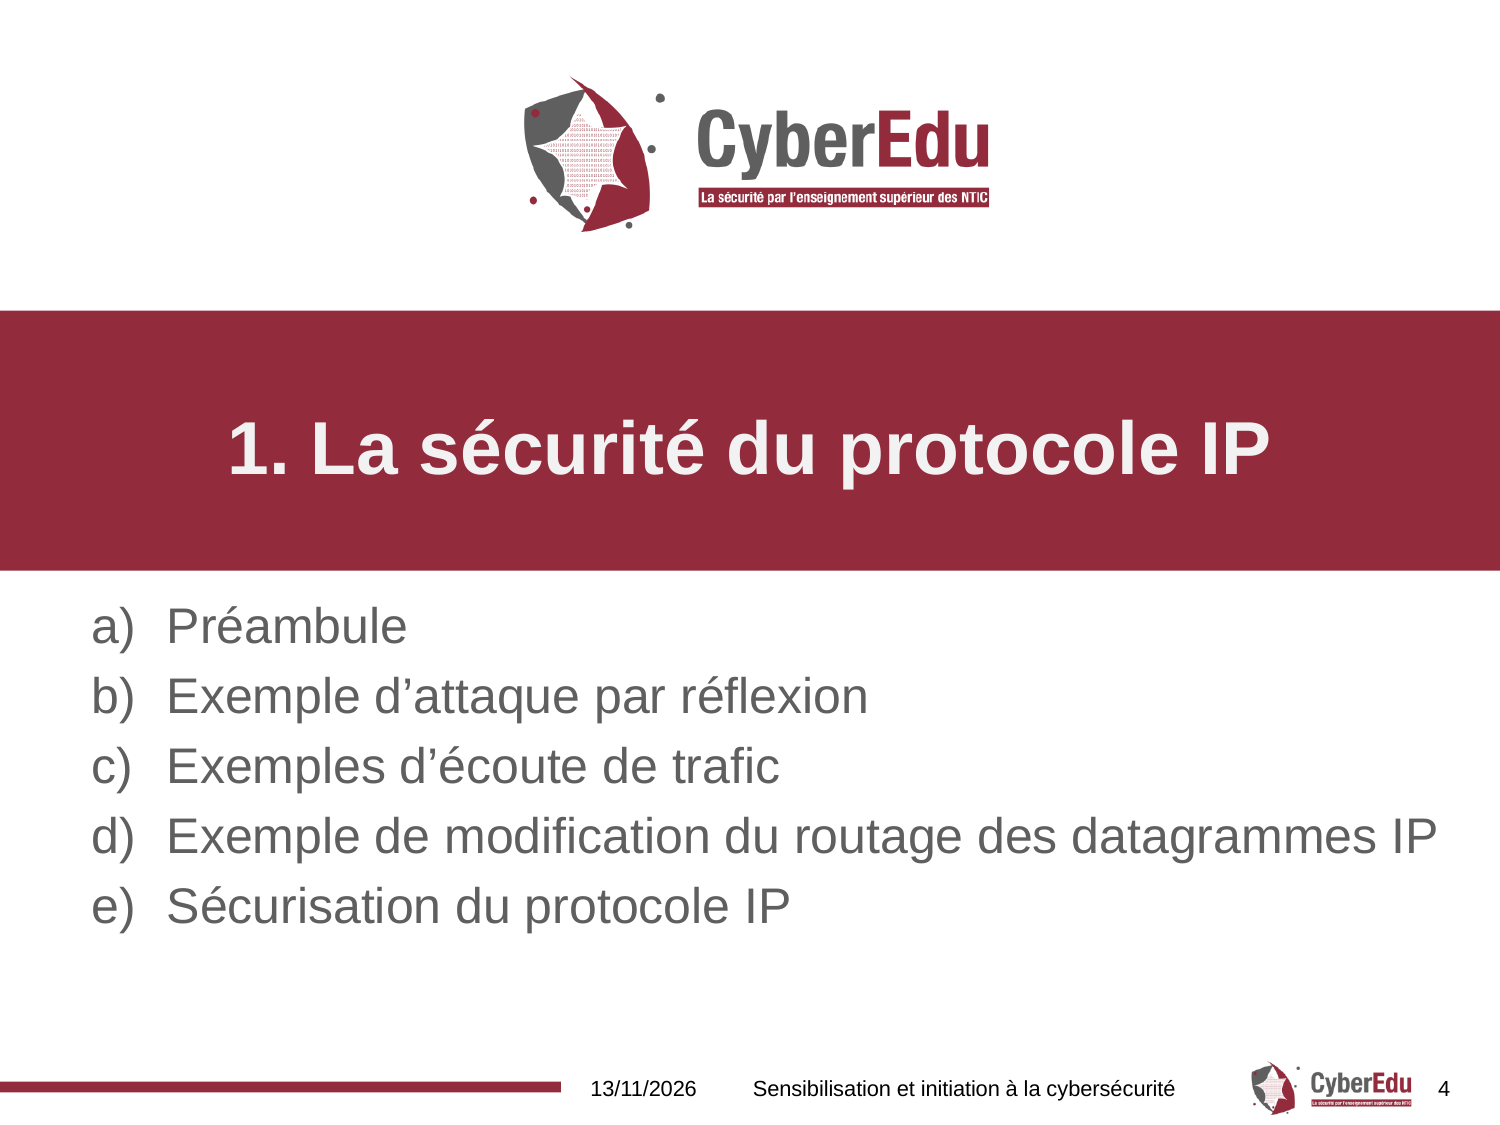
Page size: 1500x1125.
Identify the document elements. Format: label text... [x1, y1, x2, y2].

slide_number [561, 1057, 727, 1118]
list Préambule Exemple d’attaque par réflexion Exemples d’écoute de trafic Exemple de modification du routage des datagrammes IP Sécurisation du protocole IP [76, 586, 1471, 941]
title 1. La sécurité du protocole IP [75, 338, 1425, 551]
picture [1246, 1060, 1412, 1115]
slide_number 4 [1423, 1057, 1495, 1118]
picture [509, 75, 991, 232]
footer Sensibilisation et initiation à la cybersécurité [738, 1057, 1236, 1118]
